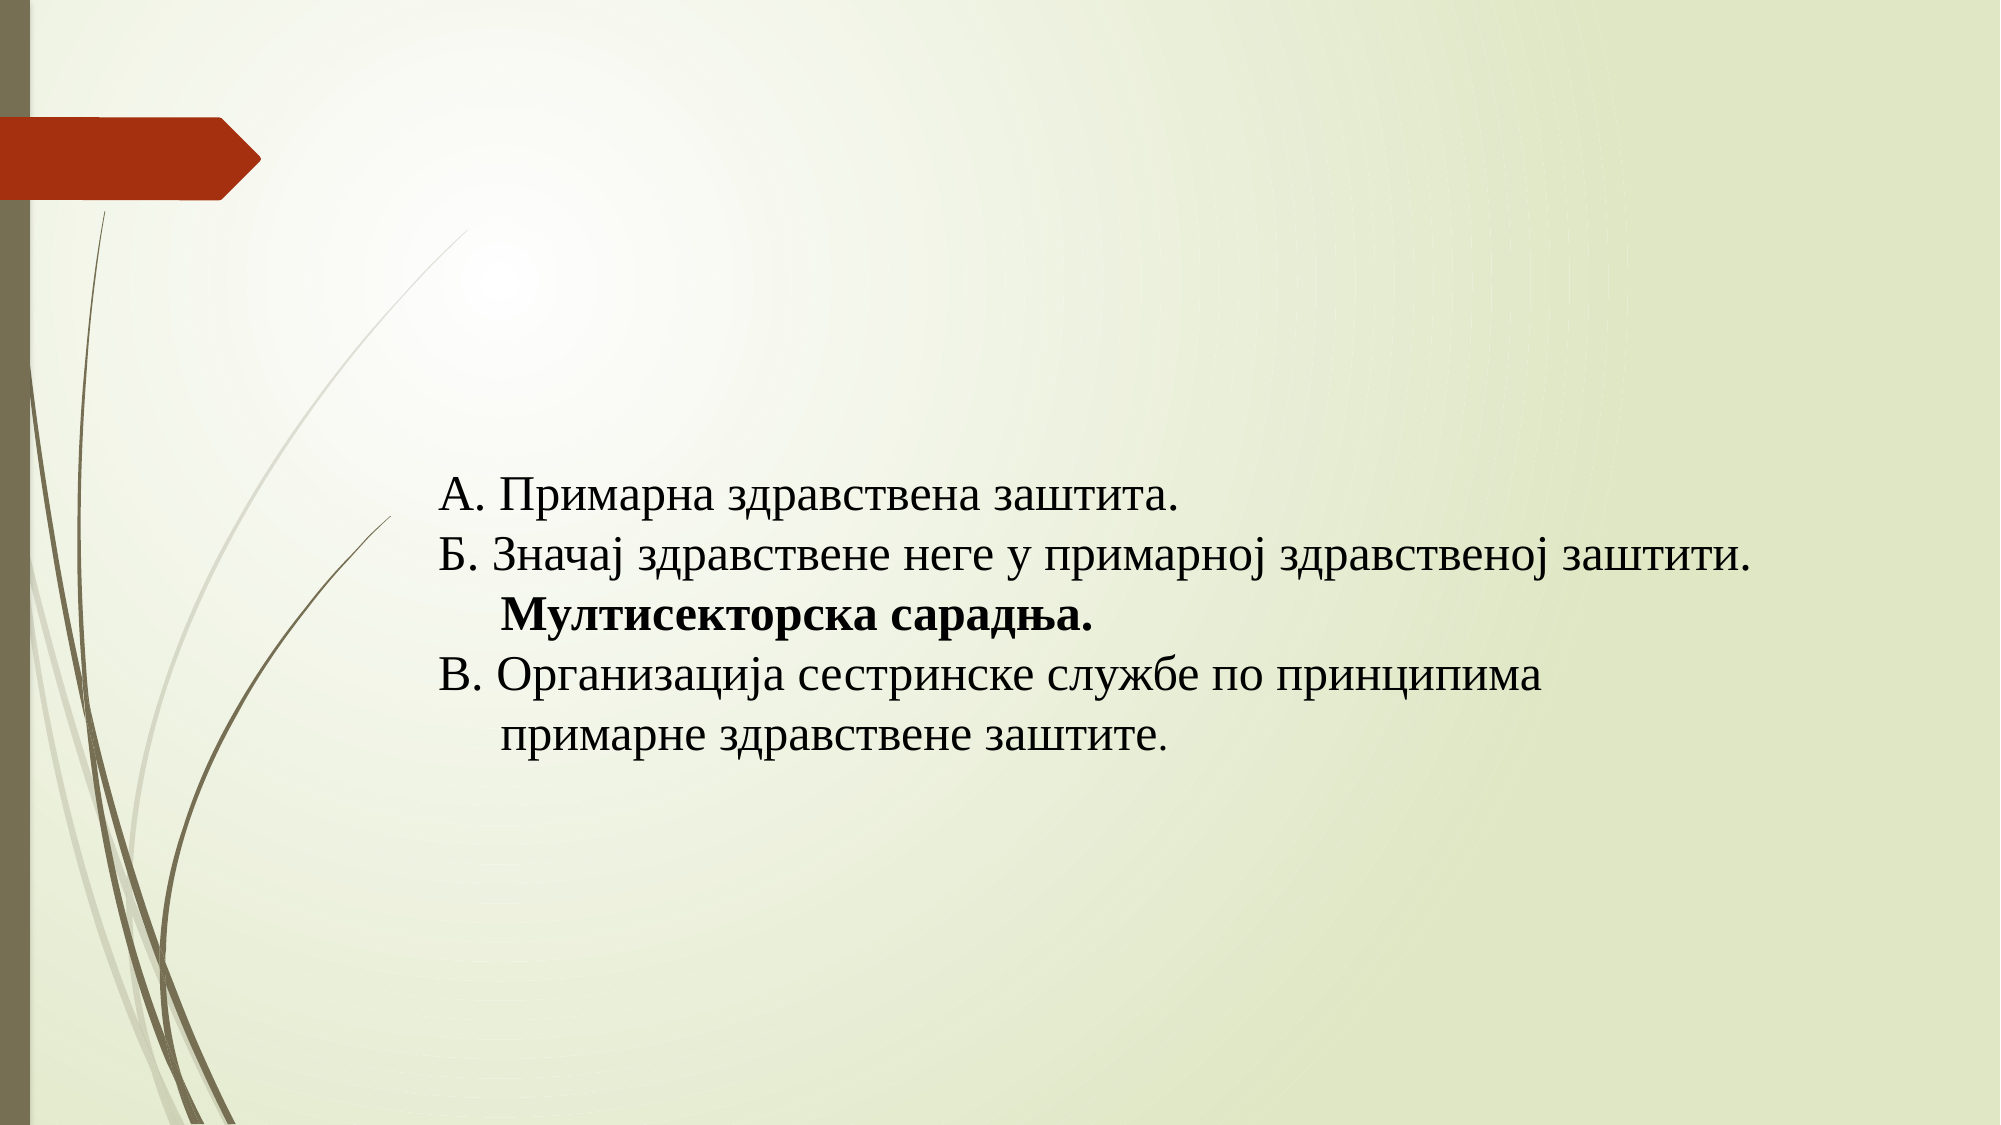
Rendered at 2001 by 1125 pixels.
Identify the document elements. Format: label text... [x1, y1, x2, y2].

text_box А. Примарна здравствена заштита. Б. Значај здравствене неге у примарној здравственој заштити. Мултисекторска сарадња. В. Организација сестринске службе по принципима примарне здравствене заштите. [273, 386, 1630, 789]
